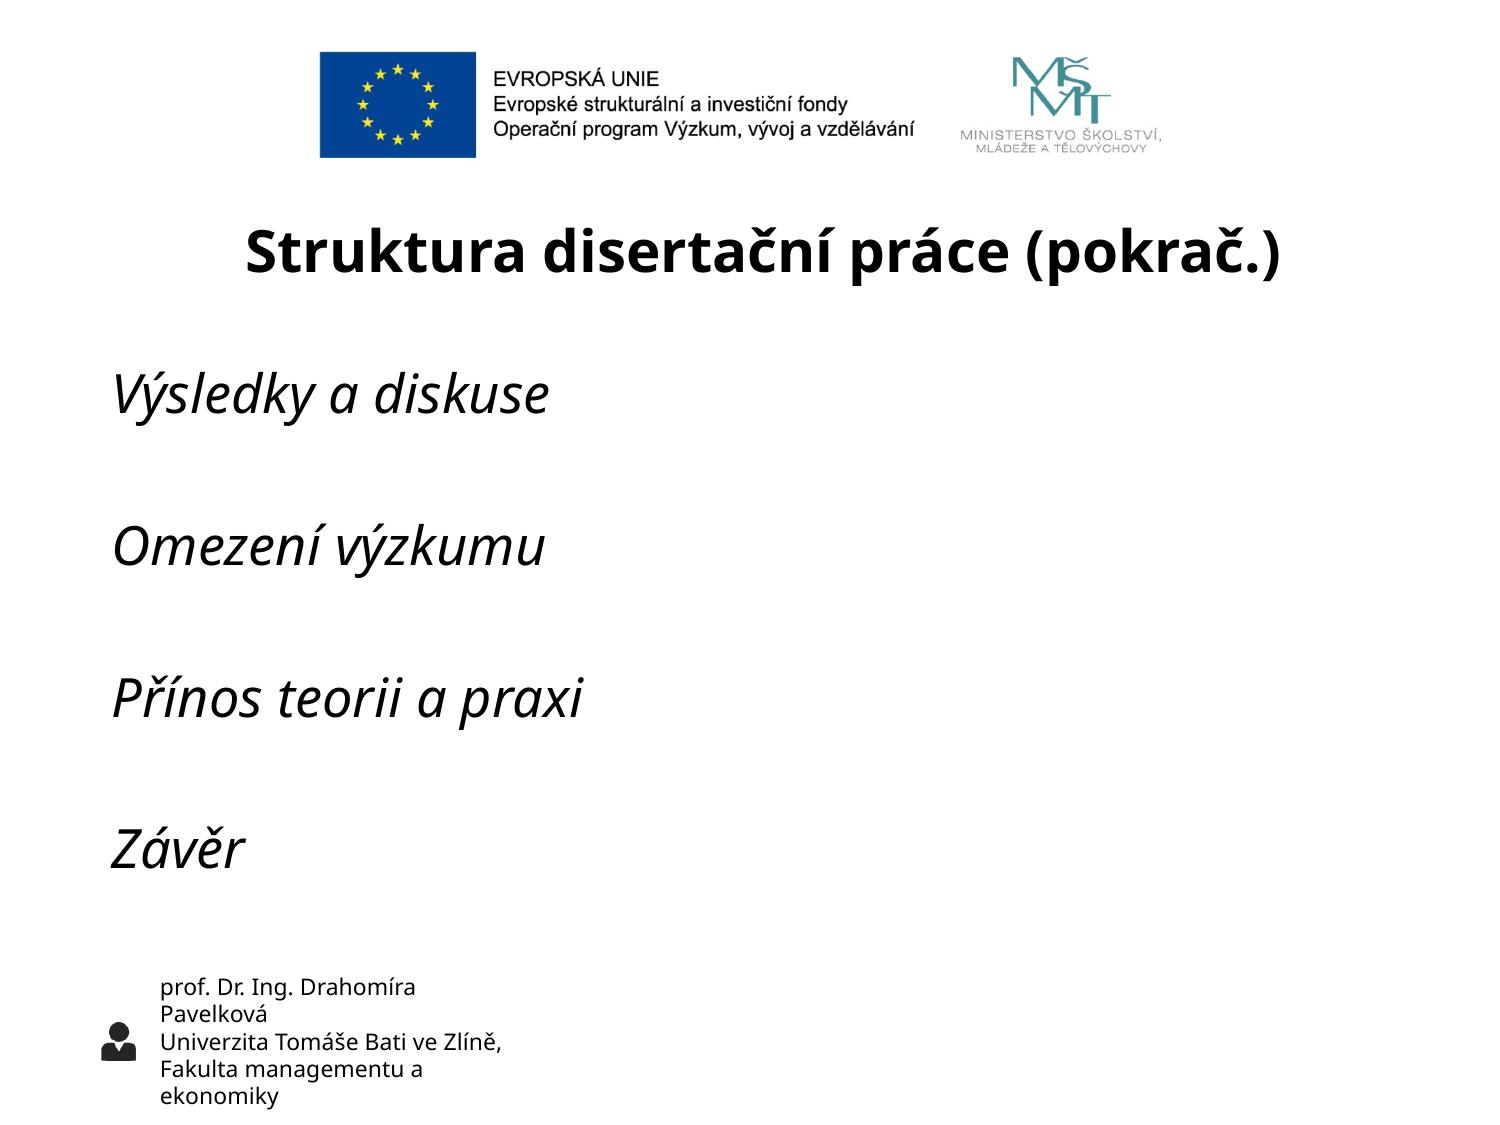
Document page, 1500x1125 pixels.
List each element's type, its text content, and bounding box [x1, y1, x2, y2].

list Výsledky a diskuse Omezení výzkumu Přínos teorii a praxi Závěr [96, 290, 1384, 1014]
picture [101, 1021, 136, 1062]
picture [267, 0, 1213, 210]
footer prof. Dr. Ing. Drahomíra Pavelková Univerzita Tomáše Bati ve Zlíně, Fakulta managementu a ekonomiky [145, 999, 526, 1083]
title Struktura disertační práce (pokrač.) [101, 184, 1425, 315]
